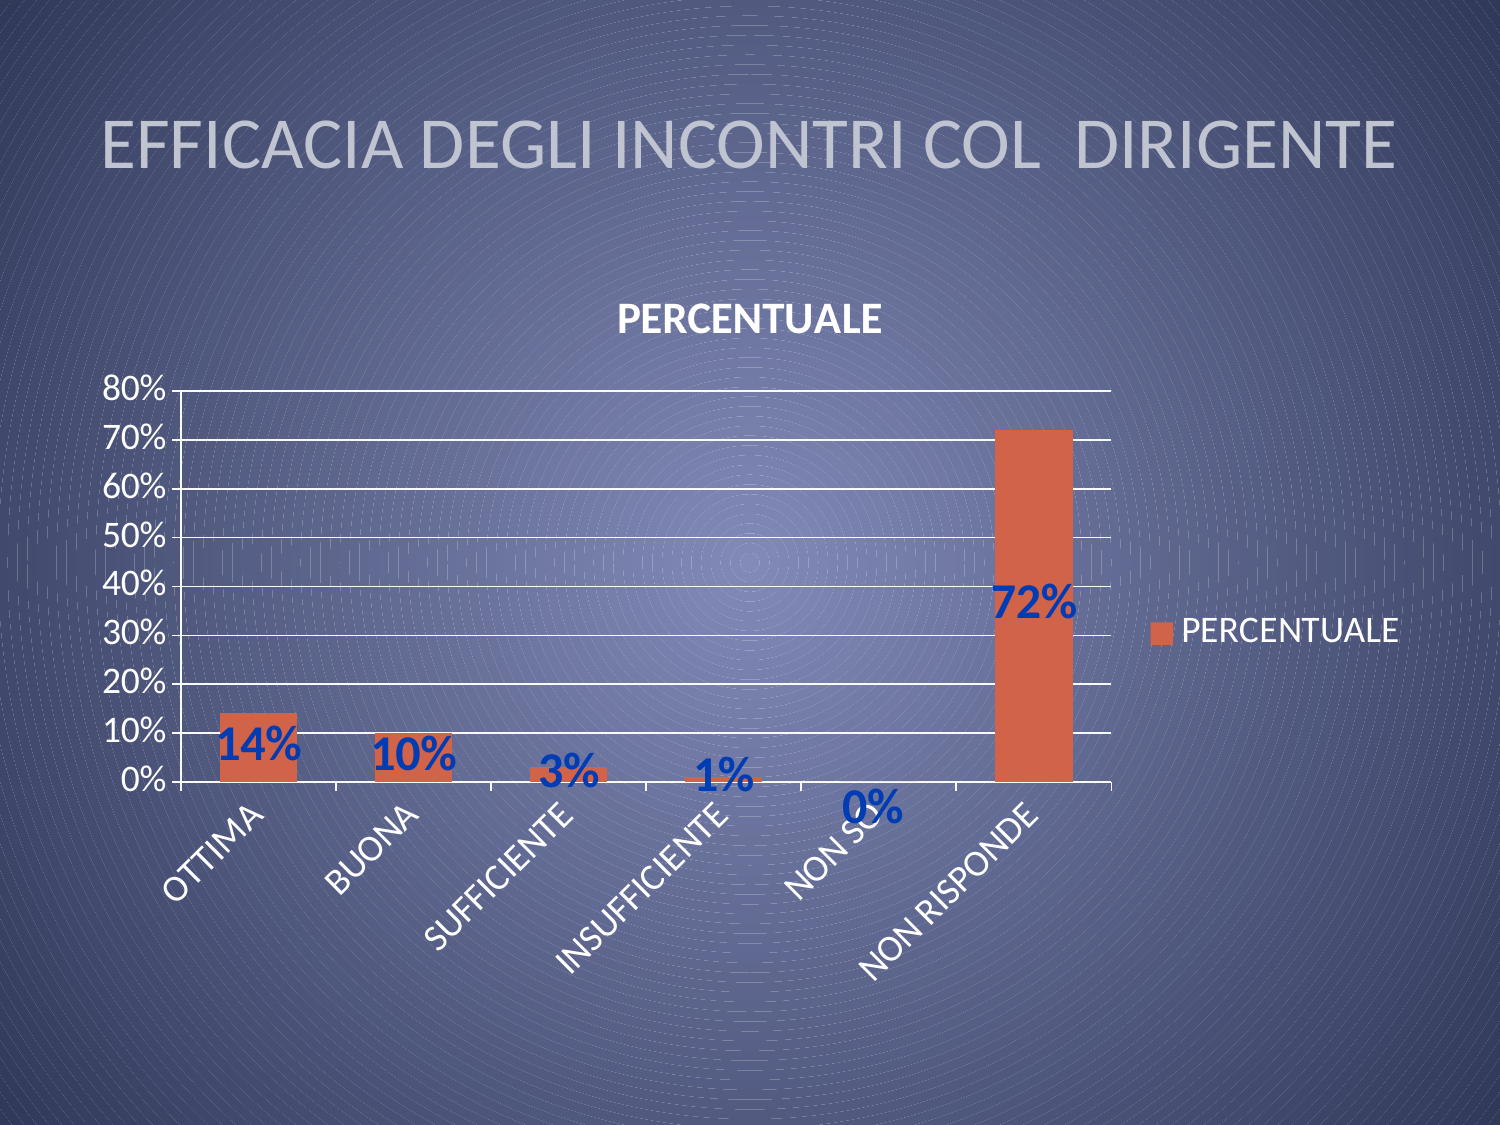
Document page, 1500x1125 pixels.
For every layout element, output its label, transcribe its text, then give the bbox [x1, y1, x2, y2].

chart [74, 262, 1426, 1006]
title EFFICACIA DEGLI INCONTRI COL DIRIGENTE [75, 45, 1425, 233]
